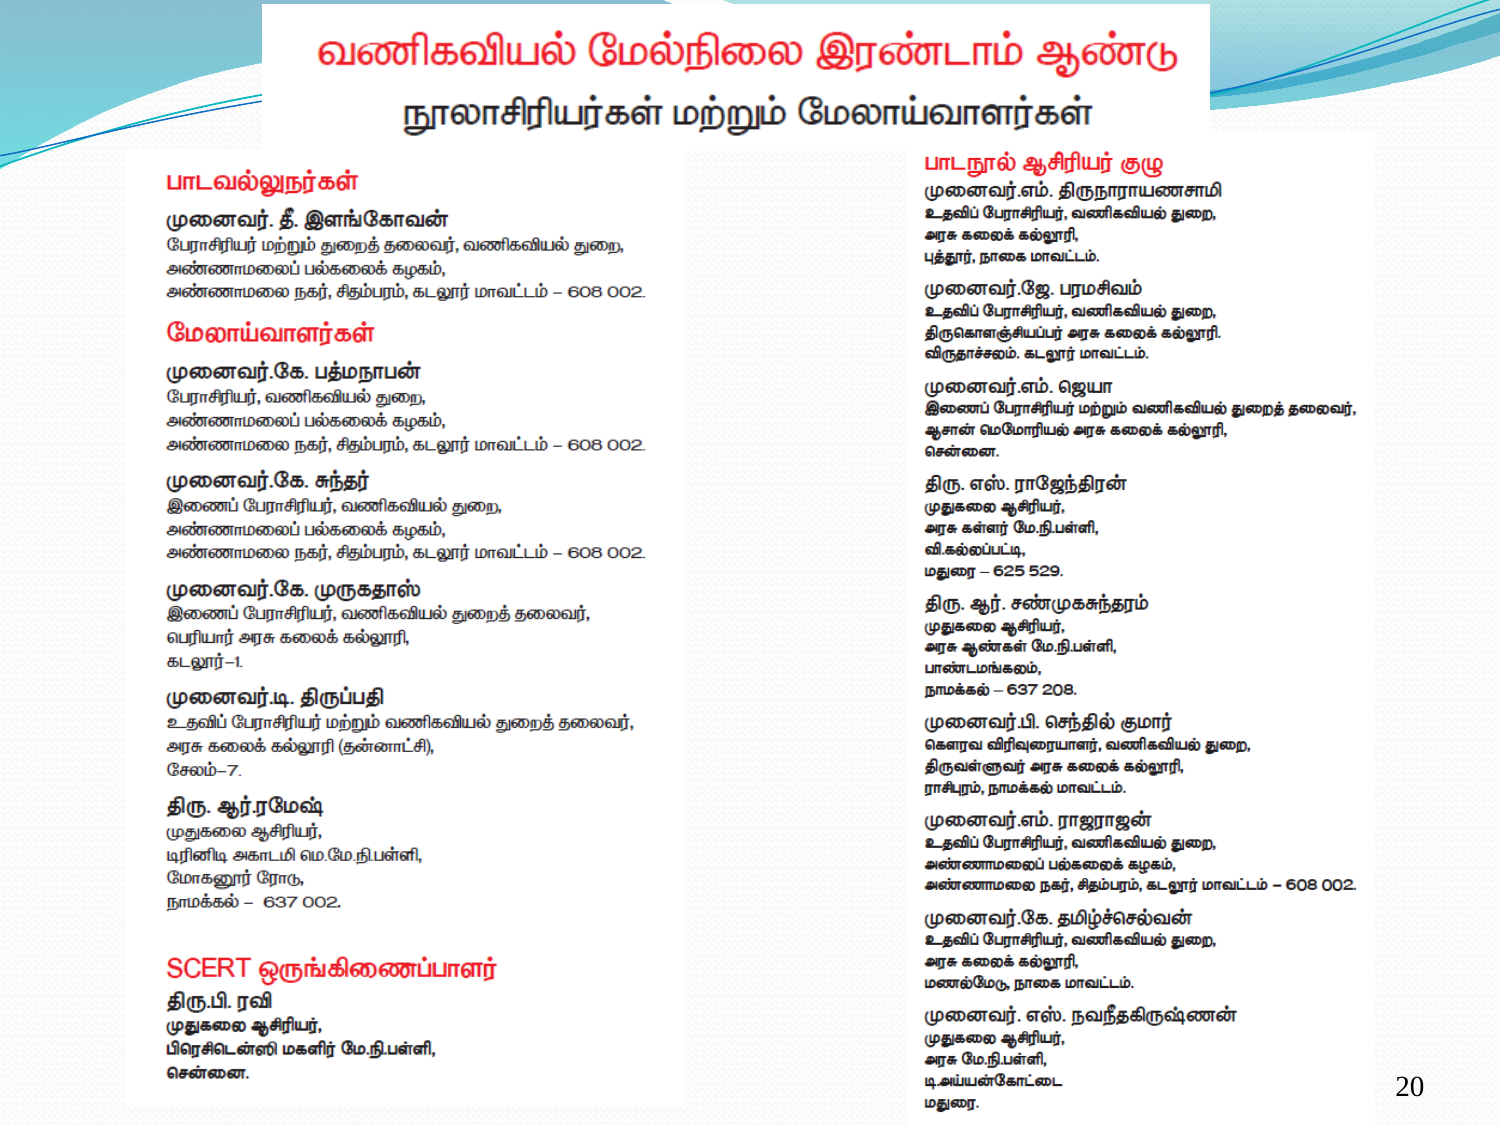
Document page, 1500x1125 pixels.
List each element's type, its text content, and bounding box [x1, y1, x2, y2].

slide_number 20 [1382, 1042, 1425, 1103]
picture [124, 4, 1376, 1125]
